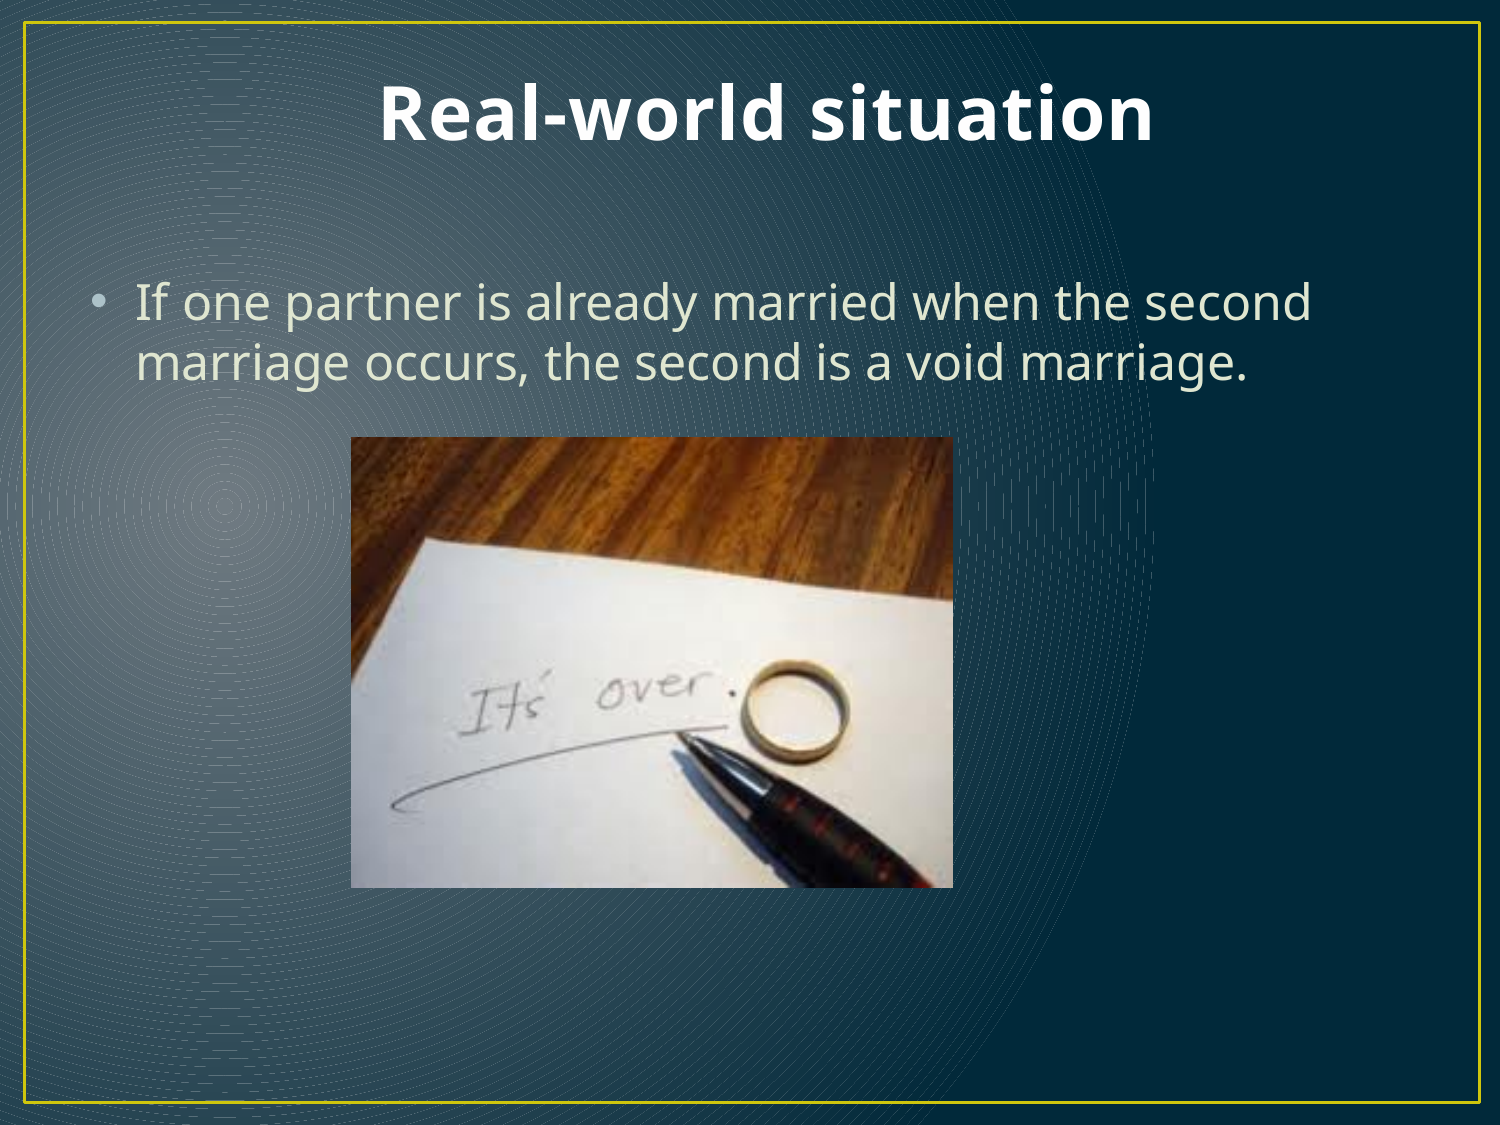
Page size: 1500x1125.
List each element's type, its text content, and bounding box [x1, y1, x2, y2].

picture [351, 437, 953, 888]
title Real-world situation [75, 45, 1425, 163]
list If one partner is already married when the second marriage occurs, the second is a void marriage. [75, 262, 1425, 1005]
